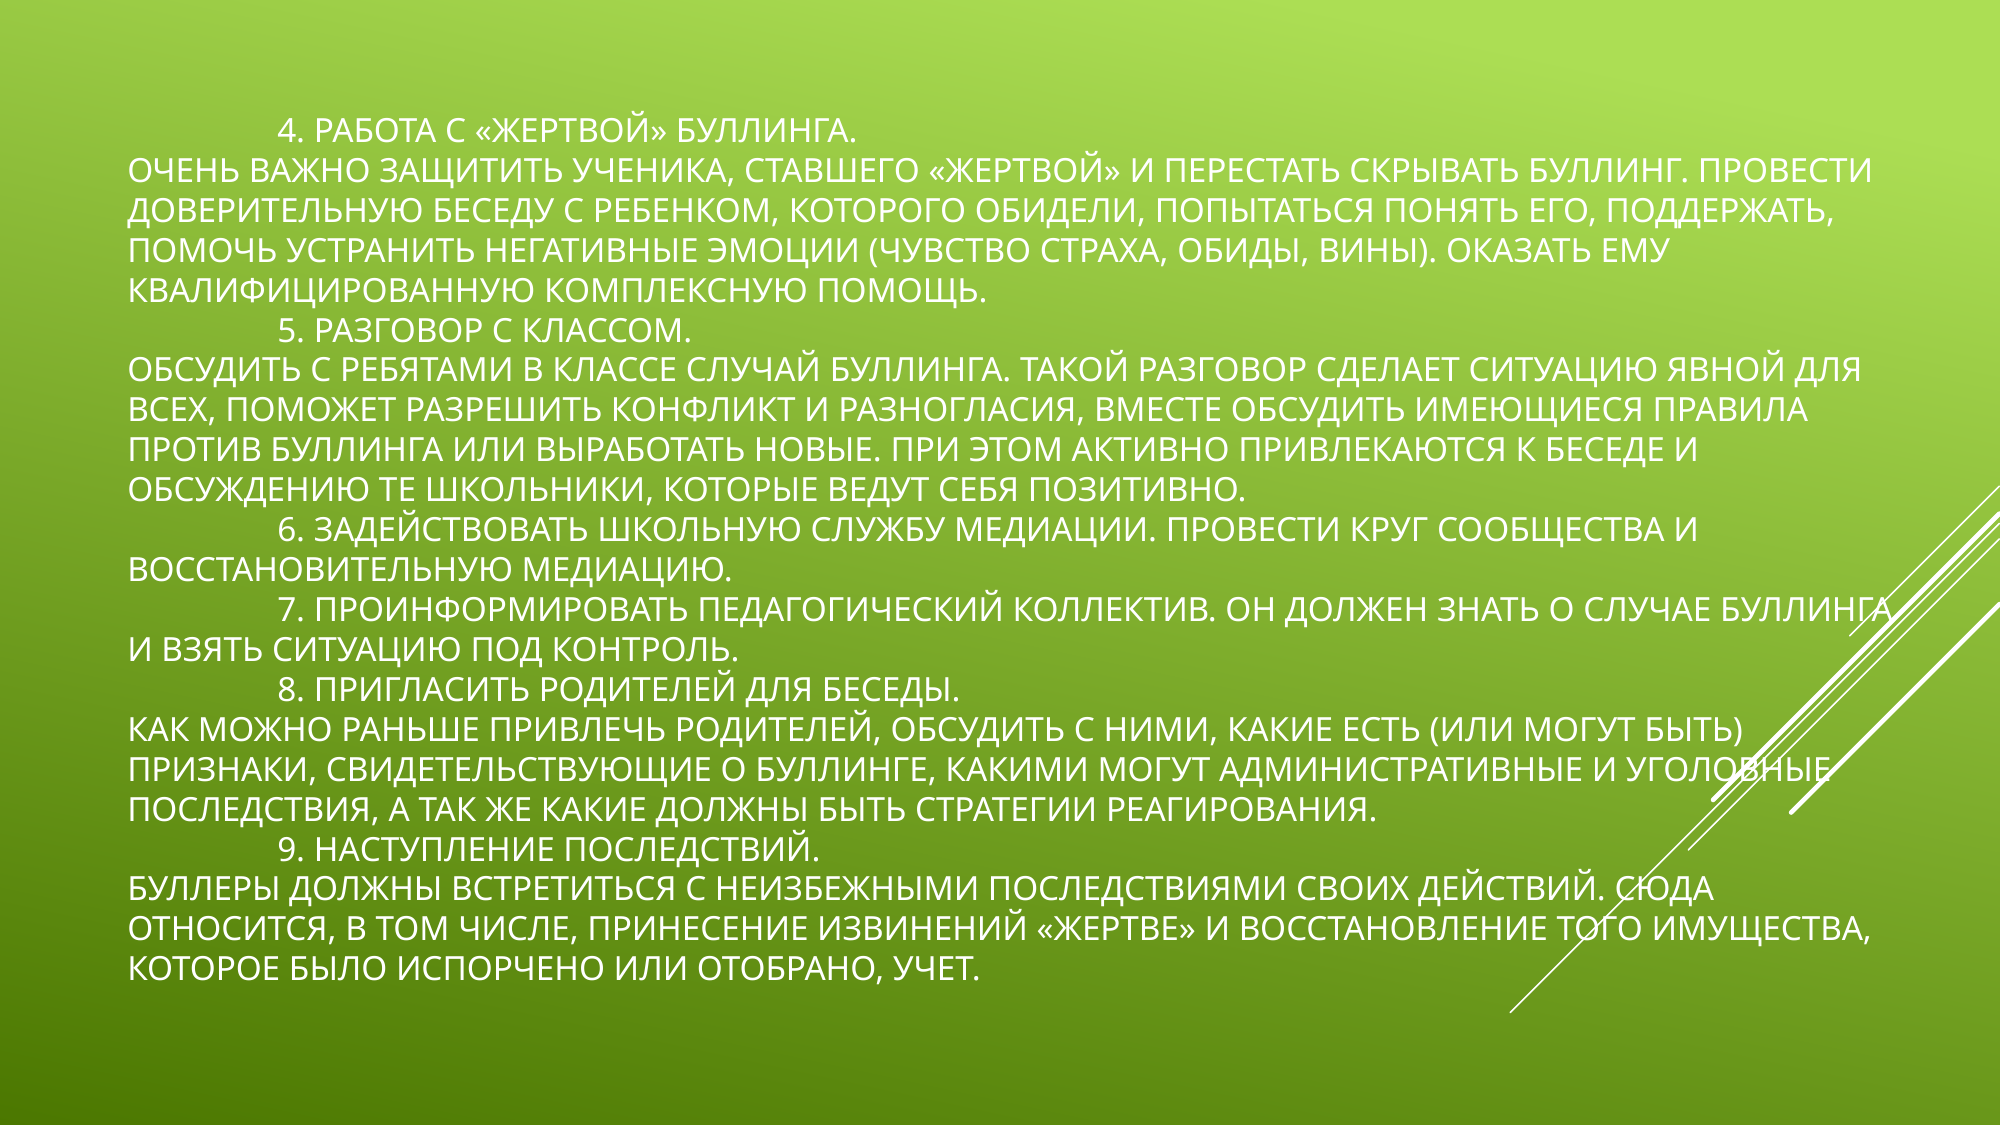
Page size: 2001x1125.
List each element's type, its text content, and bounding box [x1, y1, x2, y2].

title 4. Работа с «жертвой» буллинга. Очень важно защитить ученика, ставшего «жертвой» и перестать скрывать буллинг. Провести доверительную беседу с ребенком, которого обидели, попытаться понять его, поддержать, помочь устранить негативные эмоции (чувство страха, обиды, вины). Оказать ему квалифицированную комплексную помощь. 5. Разговор с классом. Обсудить с ребятами в классе случай буллинга. Такой разговор сделает ситуацию явной для всех, поможет разрешить конфликт и разногласия, вместе обсудить имеющиеся правила против буллинга или выработать новые. При этом активно привлекаются к беседе и обсуждению те школьники, которые ведут себя позитивно. 6. Задействовать Школьную службу медиации. Провести Круг сообщества и восстановительную медиацию. 7. Проинформировать педагогический коллектив. Он должен знать о случае буллинга и взять ситуацию под контроль. 8. Пригласить родителей для беседы. Как можно раньше привлечь родителей, обсудить с ними, какие есть (или могут быть) признаки, свидетельствующие о буллинге, какими могут административные и уголовные последствия, а так же какие должны быть стратегии реагирования. 9. Наступление последствий. Буллеры должны встретиться с неизбежными последствиями своих действий. Сюда относится, в том числе, принесение извинений «жертве» и восстановление того имущества, которое было испорчено или отобрано, учет. [112, 153, 1914, 984]
